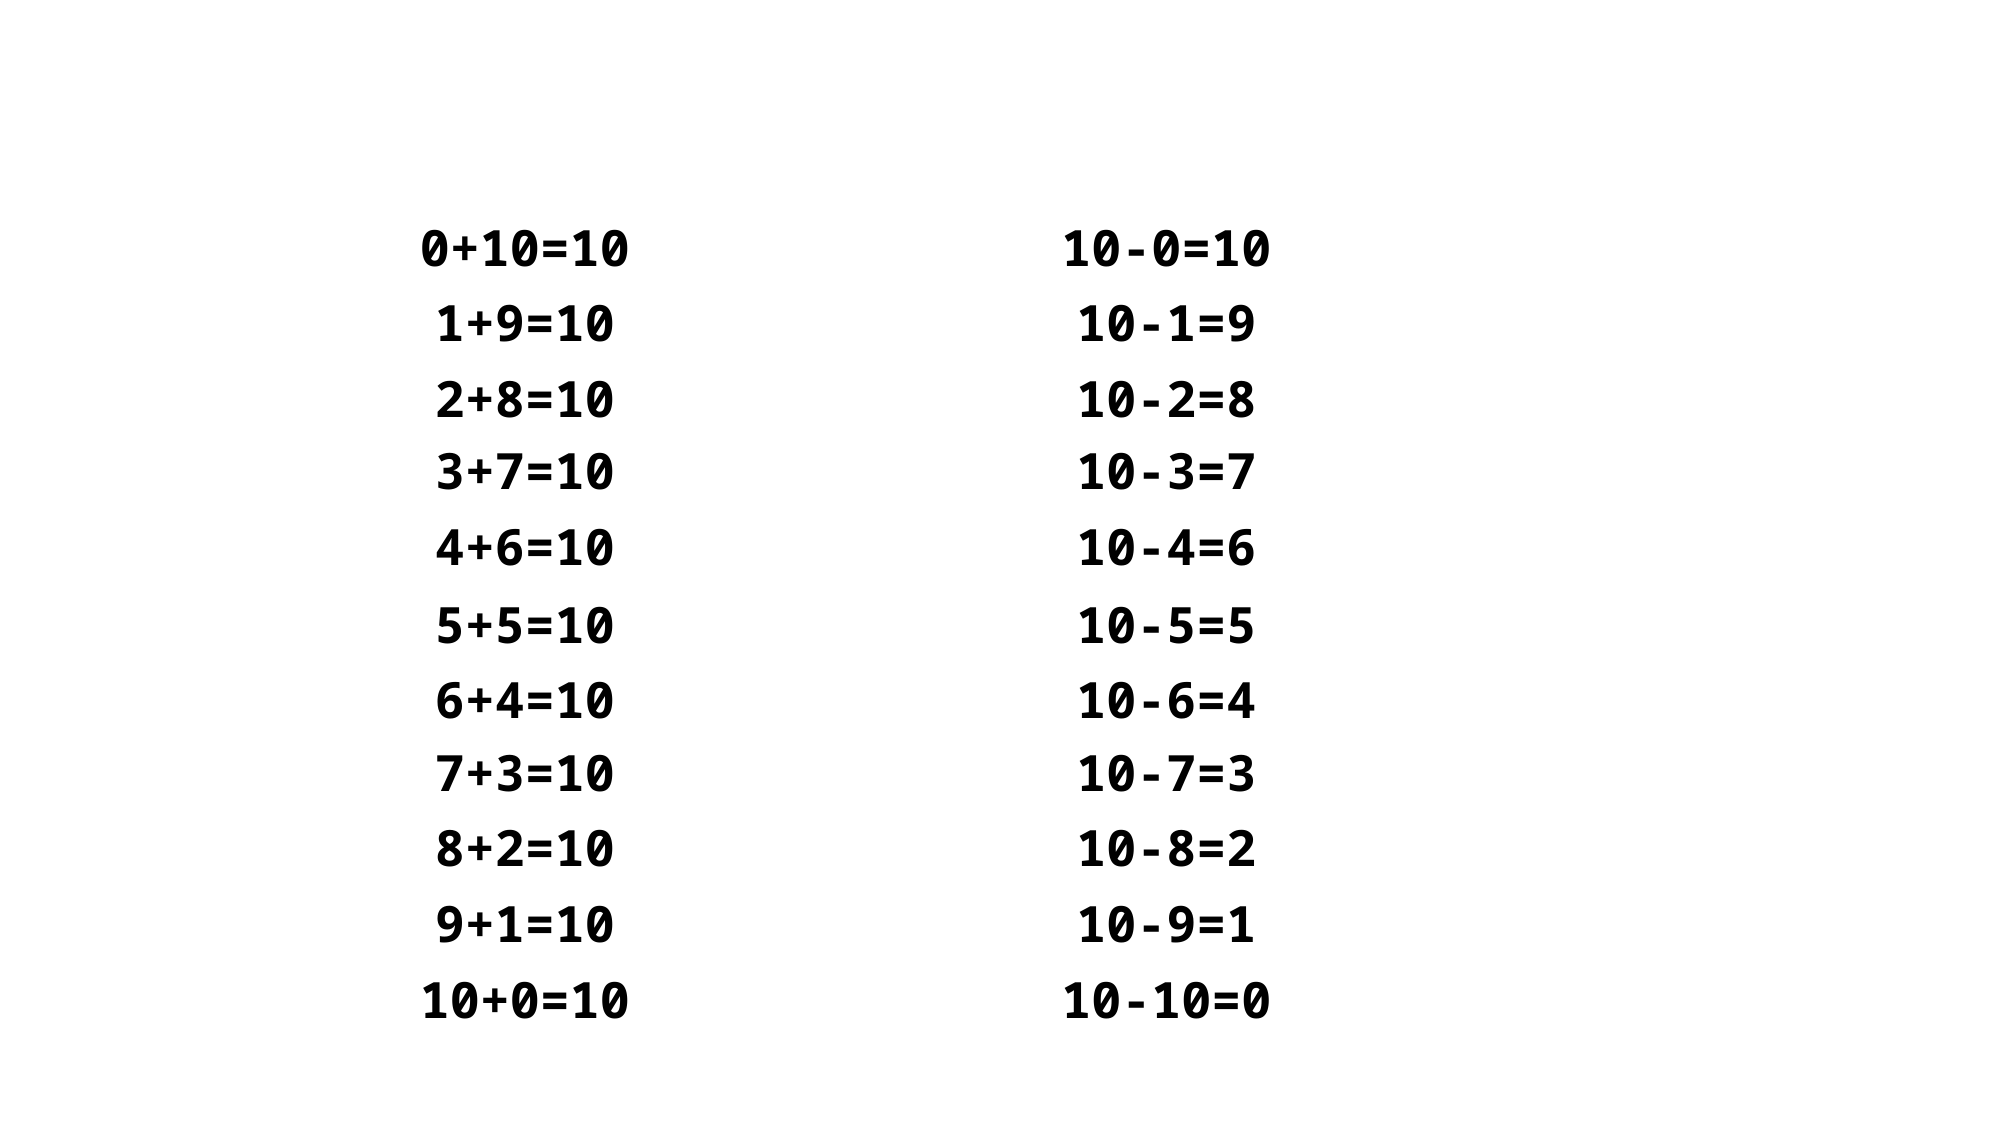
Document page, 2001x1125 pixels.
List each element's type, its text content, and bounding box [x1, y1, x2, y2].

text_box 10-2=8 [971, 359, 1362, 432]
text_box 3+7=10 [329, 432, 720, 507]
text_box 6+4=10 [329, 661, 720, 733]
text_box 10-9=1 [971, 885, 1362, 960]
text_box 4+6=10 [329, 507, 720, 583]
text_box 0+10=10 [329, 208, 720, 284]
text_box 10-4=6 [971, 507, 1362, 583]
text_box 10-6=4 [971, 661, 1362, 733]
text_box 8+2=10 [329, 809, 720, 884]
text_box 10-5=5 [971, 585, 1362, 661]
text_box 5+5=10 [329, 585, 720, 661]
text_box 10-8=2 [971, 809, 1362, 884]
text_box 10-1=9 [971, 284, 1362, 359]
text_box 10-0=10 [971, 208, 1362, 284]
text_box 1+9=10 [329, 284, 720, 359]
text_box 10-3=7 [971, 432, 1362, 507]
text_box 7+3=10 [329, 733, 720, 809]
text_box 2+8=10 [329, 359, 720, 432]
text_box 9+1=10 [329, 885, 720, 960]
text_box 10+0=10 [329, 960, 720, 1036]
text_box 10-10=0 [971, 960, 1362, 1036]
text_box 10-7=3 [971, 733, 1362, 809]
